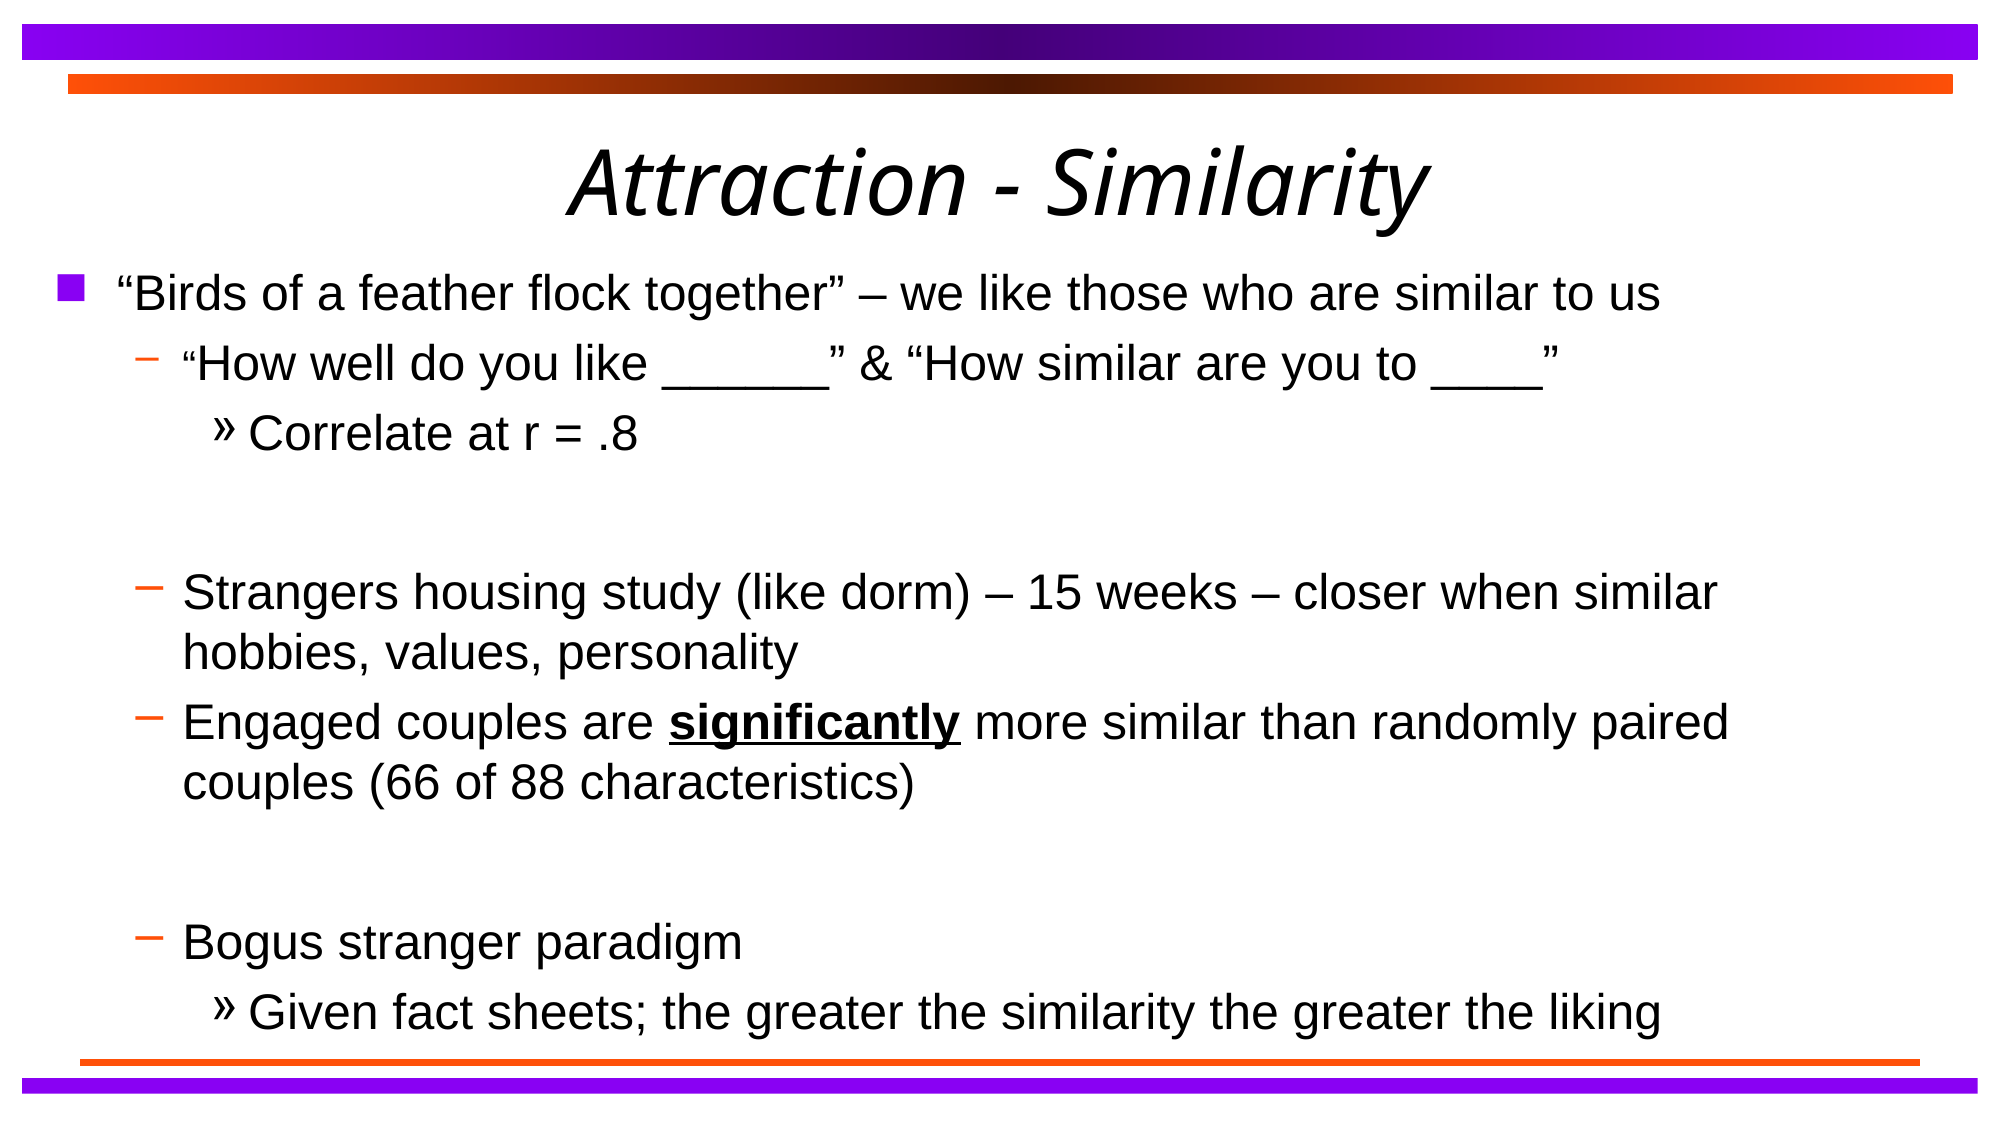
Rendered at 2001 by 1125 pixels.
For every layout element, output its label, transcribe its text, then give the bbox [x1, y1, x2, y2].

title Attraction - Similarity [150, 83, 1850, 252]
list “Birds of a feather flock together” – we like those who are similar to us “How well do you like ______” & “How similar are you to ____” Correlate at r = .8 Strangers housing study (like dorm) – 15 weeks – closer when similar hobbies, values, personality Engaged couples are significantly more similar than randomly paired couples (66 of 88 characteristics) Bogus stranger paradigm Given fact sheets; the greater the similarity the greater the liking [45, 252, 1907, 1025]
